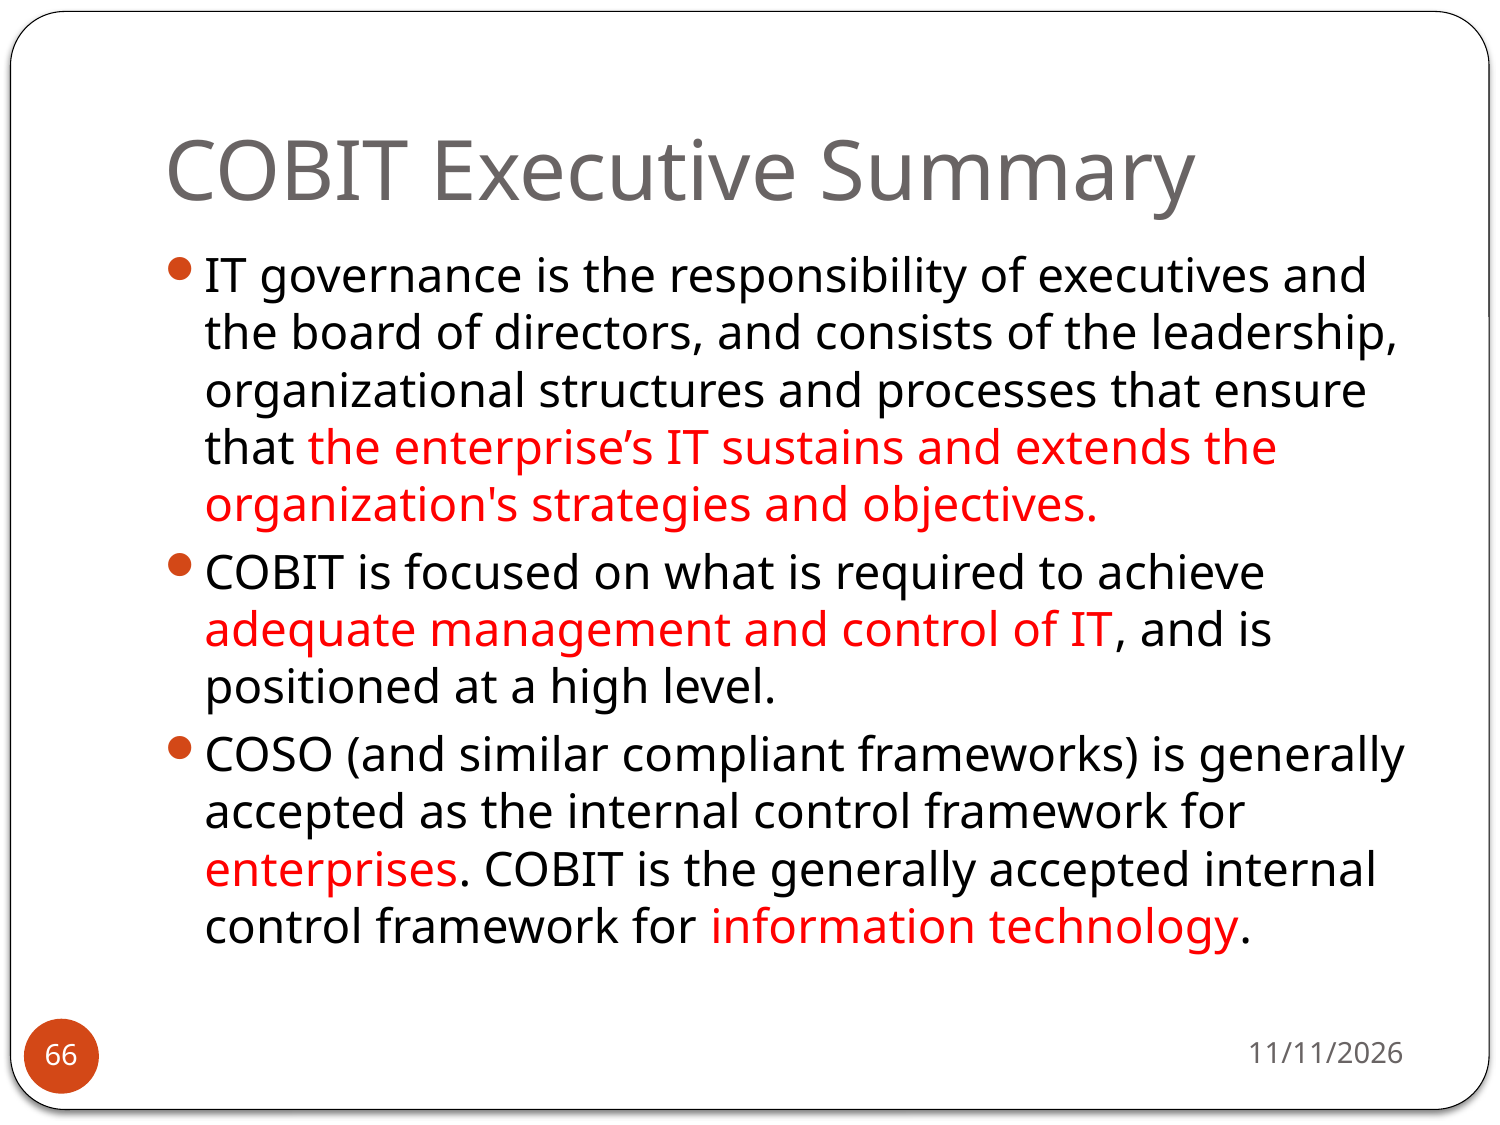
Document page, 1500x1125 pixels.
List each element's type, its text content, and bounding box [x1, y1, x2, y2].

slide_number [1012, 1015, 1419, 1094]
title COBIT Executive Summary [150, 45, 1425, 233]
list IT governance is the responsibility of executives and the board of directors, and consists of the leadership, organizational structures and processes that ensure that the enterprise’s IT sustains and extends the organization's strategies and objectives. COBIT is focused on what is required to achieve adequate management and control of IT, and is positioned at a high level. COSO (and similar compliant frameworks) is generally accepted as the internal control framework for enterprises. COBIT is the generally accepted internal control framework for information technology. [150, 237, 1425, 988]
slide_number 66 [23, 1018, 99, 1094]
